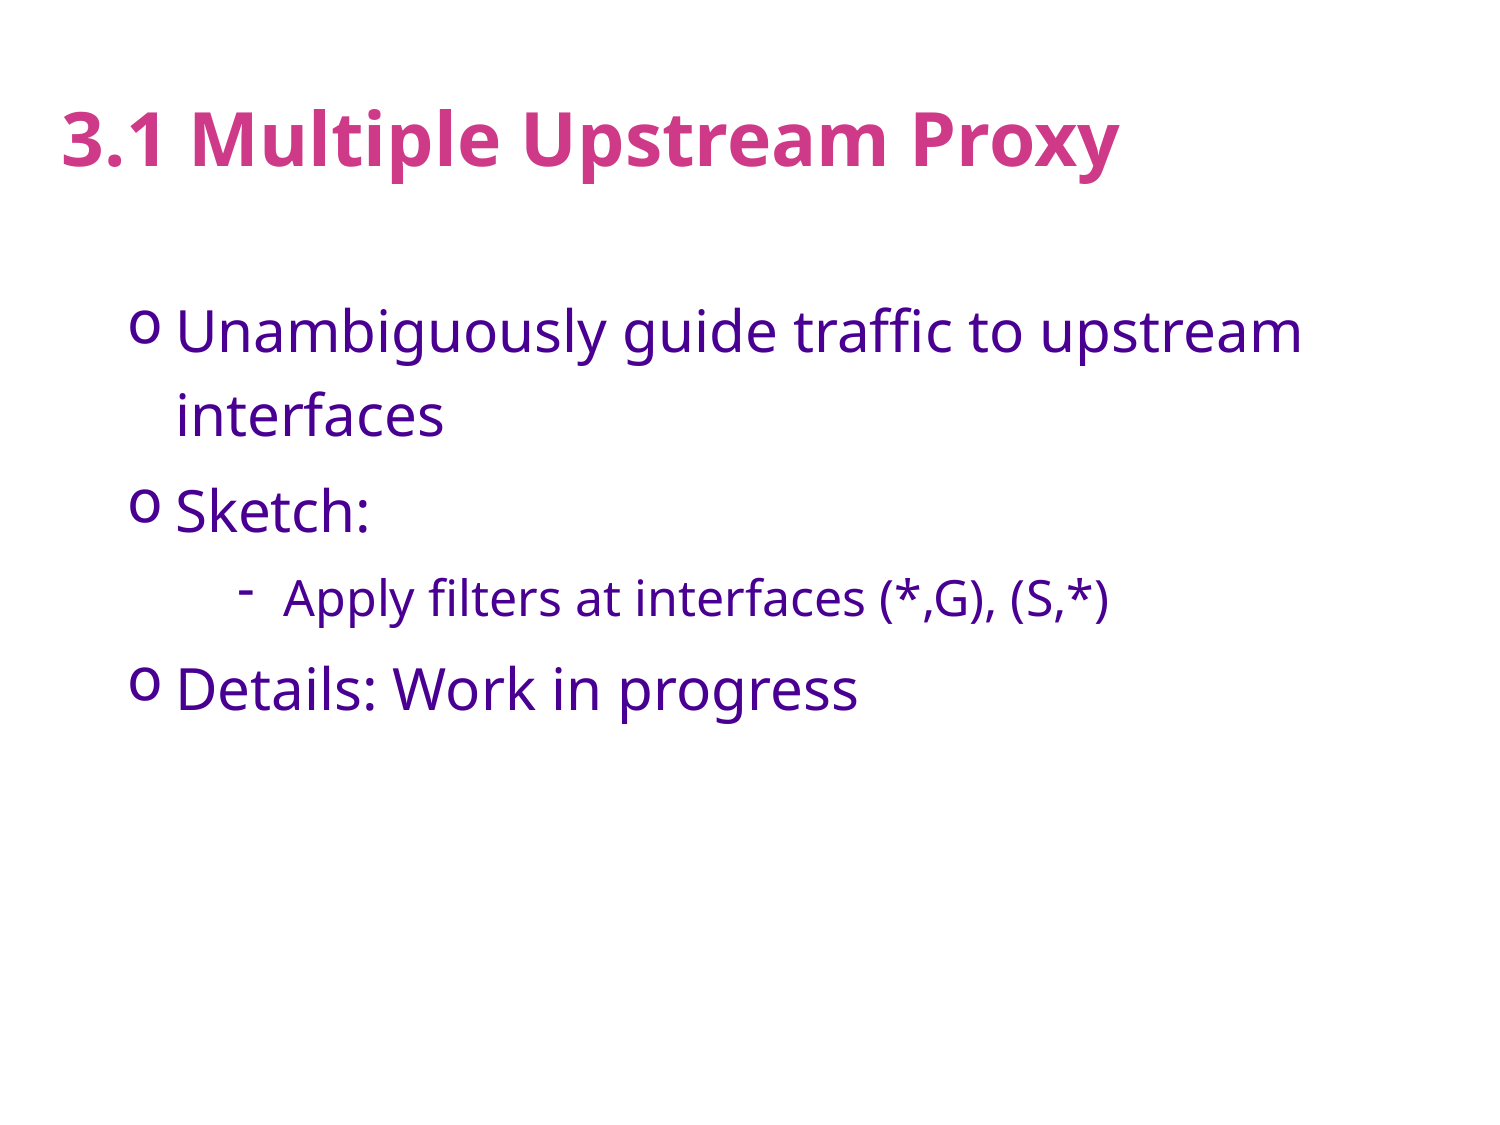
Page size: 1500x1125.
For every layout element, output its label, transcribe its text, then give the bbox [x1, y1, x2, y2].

list Unambiguously guide traffic to upstream interfaces Sketch: Apply filters at interfaces (*,G), (S,*) Details: Work in progress [111, 272, 1388, 1001]
title 3.1 Multiple Upstream Proxy [46, 42, 1323, 231]
